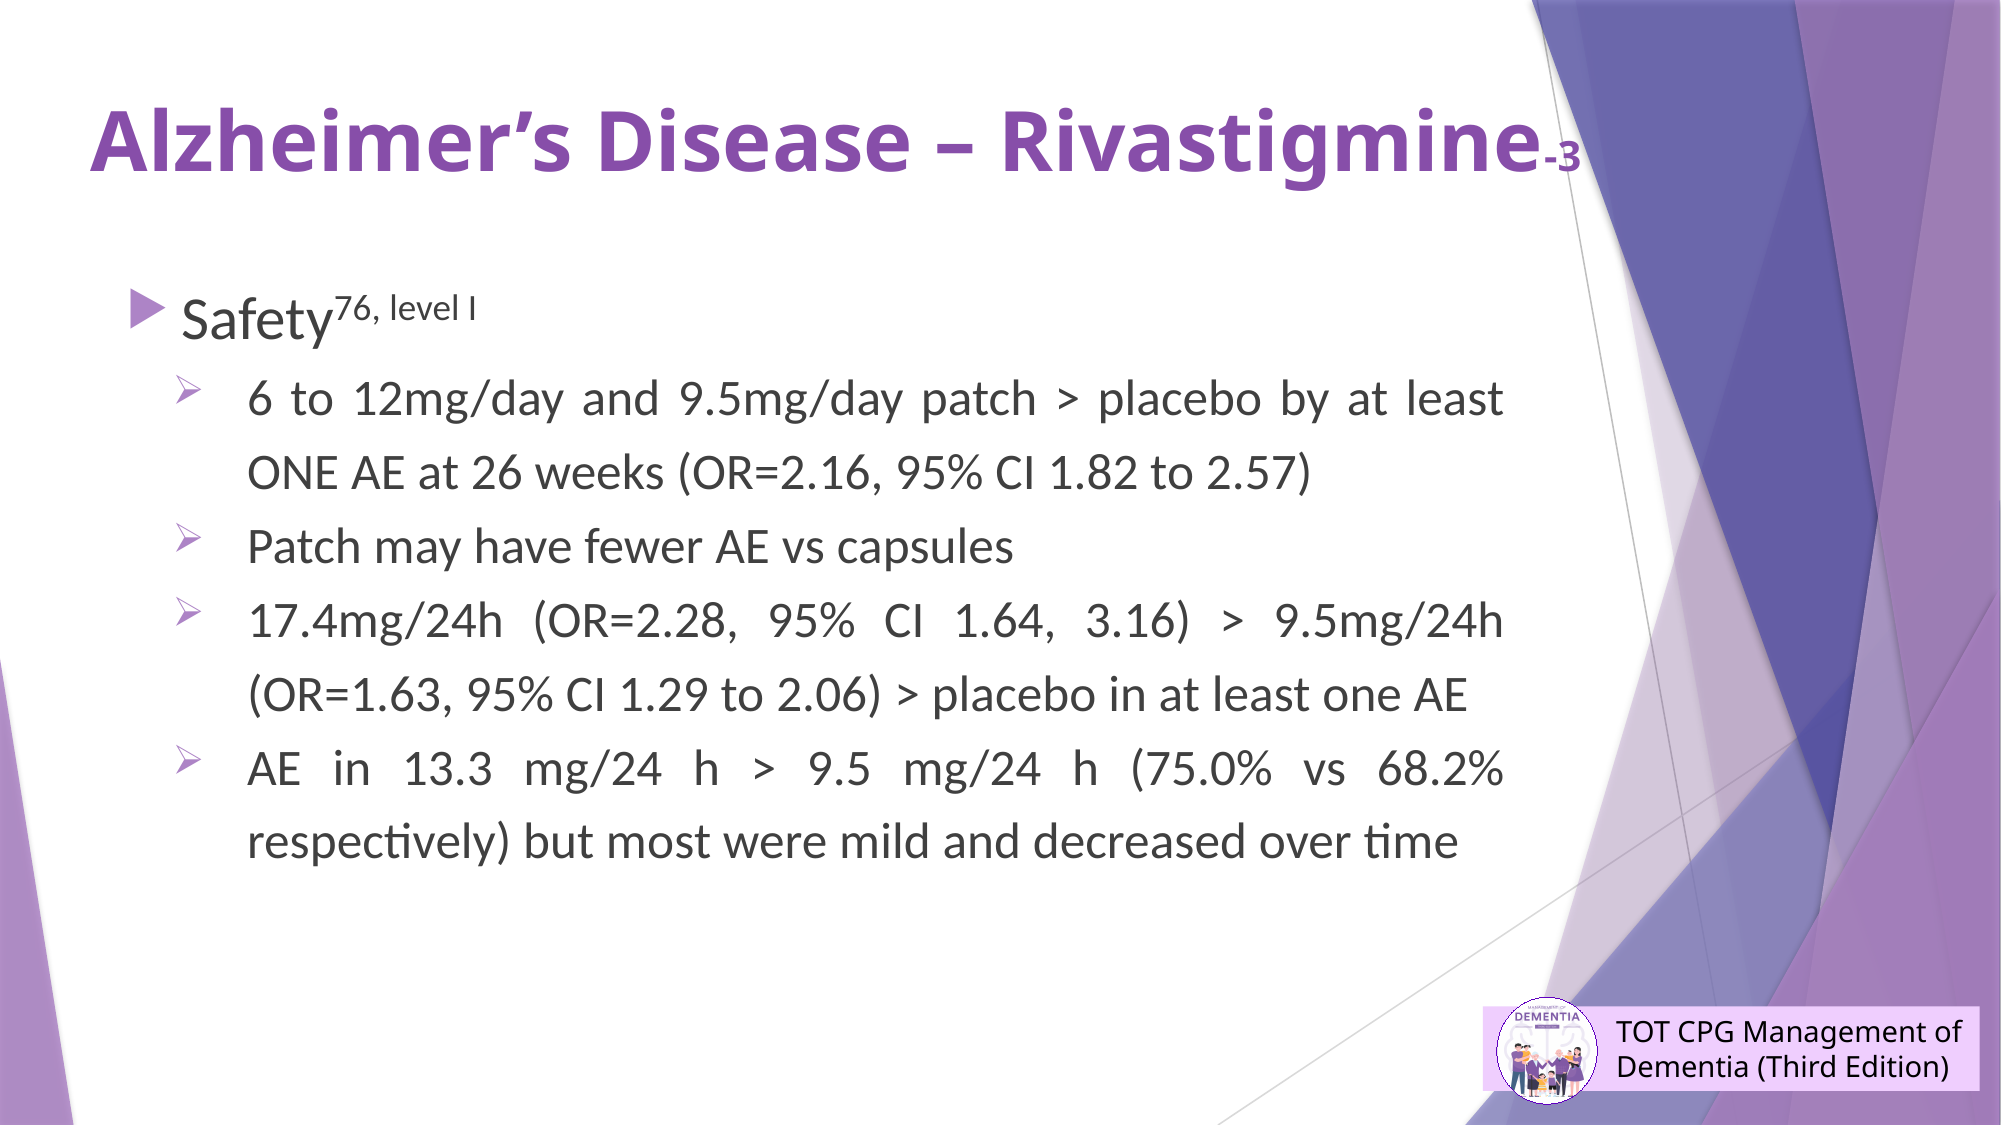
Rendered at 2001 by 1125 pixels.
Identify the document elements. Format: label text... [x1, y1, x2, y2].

title Alzheimer’s Disease – Rivastigmine-3 [75, 80, 1645, 298]
list Safety76, level I 6 to 12mg/day and 9.5mg/day patch > placebo by at least ONE AE at 26 weeks (OR=2.16, 95% CI 1.82 to 2.57) Patch may have fewer AE vs capsules 17.4mg/24h (OR=2.28, 95% CI 1.64, 3.16) > 9.5mg/24h (OR=1.63, 95% CI 1.29 to 2.06) > placebo in at least one AE AE in 13.3 mg/24 h > 9.5 mg/24 h (75.0% vs 68.2% respectively) but most were mild and decreased over time [111, 256, 1522, 1025]
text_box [1482, 996, 1981, 1105]
